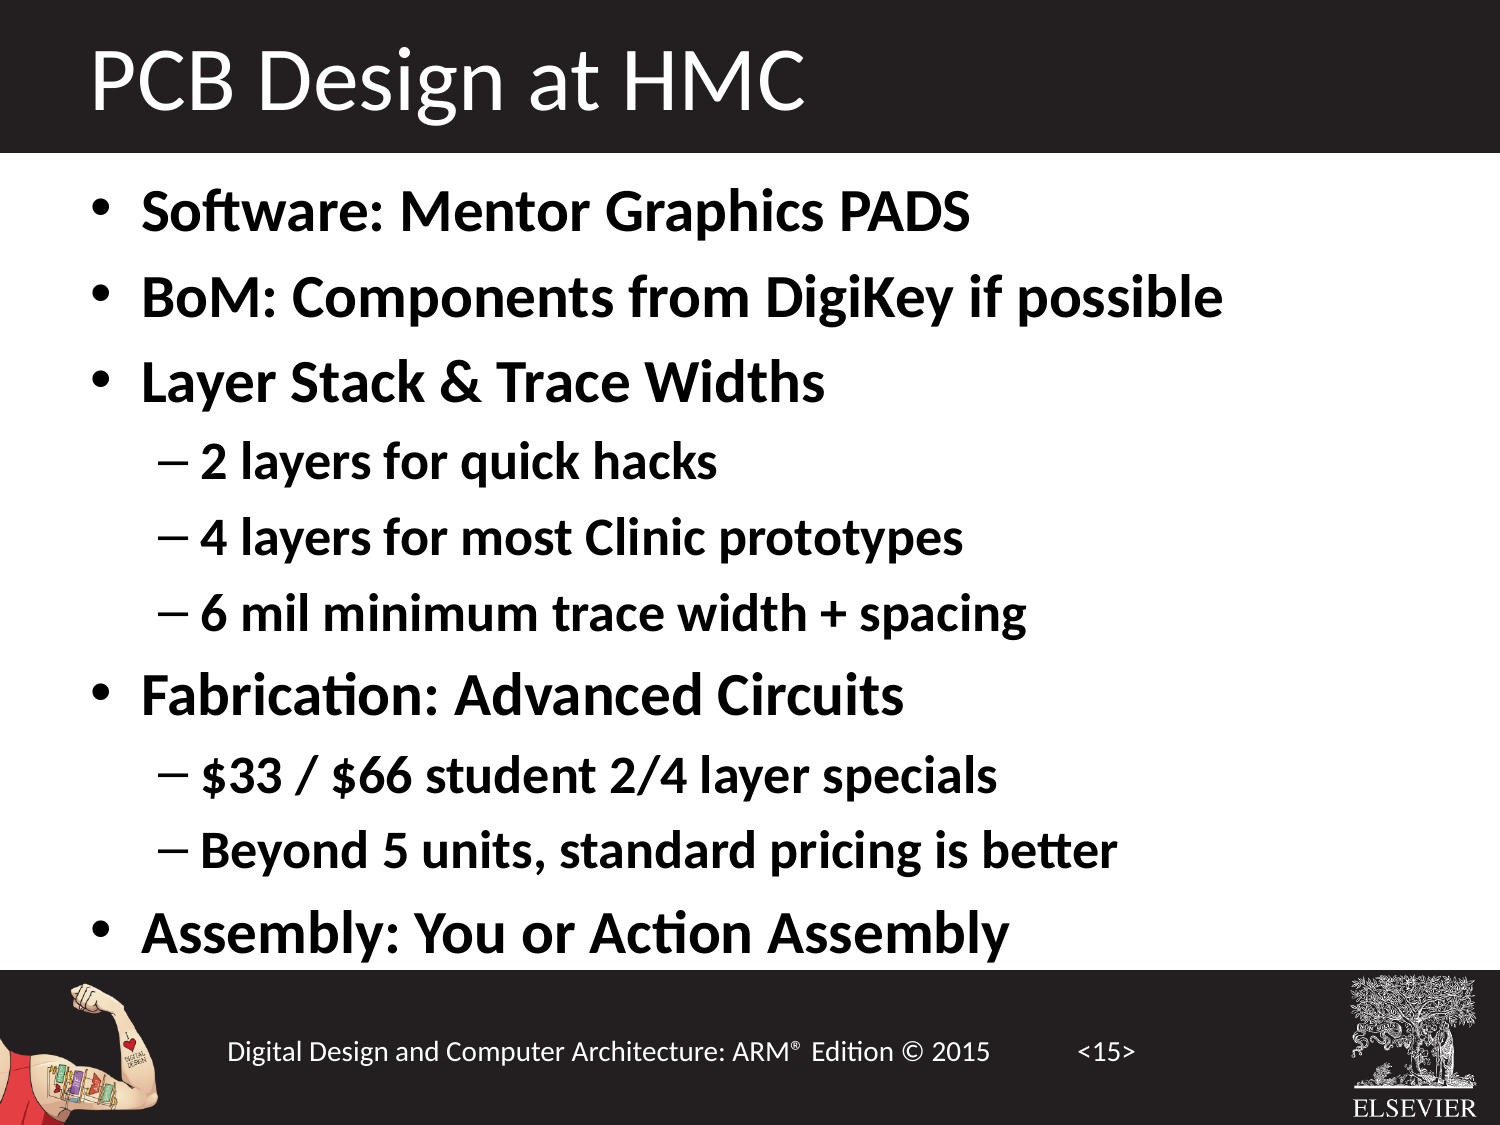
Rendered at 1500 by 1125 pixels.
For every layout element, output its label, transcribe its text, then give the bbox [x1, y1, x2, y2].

text_box PCB Design at HMC [75, 11, 1375, 136]
list Software: Mentor Graphics PADS BoM: Components from DigiKey if possible Layer Stack & Trace Widths 2 layers for quick hacks 4 layers for most Clinic prototypes 6 mil minimum trace width + spacing Fabrication: Advanced Circuits $33 / $66 student 2/4 layer specials Beyond 5 units, standard pricing is better Assembly: You or Action Assembly [75, 162, 1385, 975]
picture [0, 979, 163, 1125]
picture [1350, 974, 1477, 1117]
